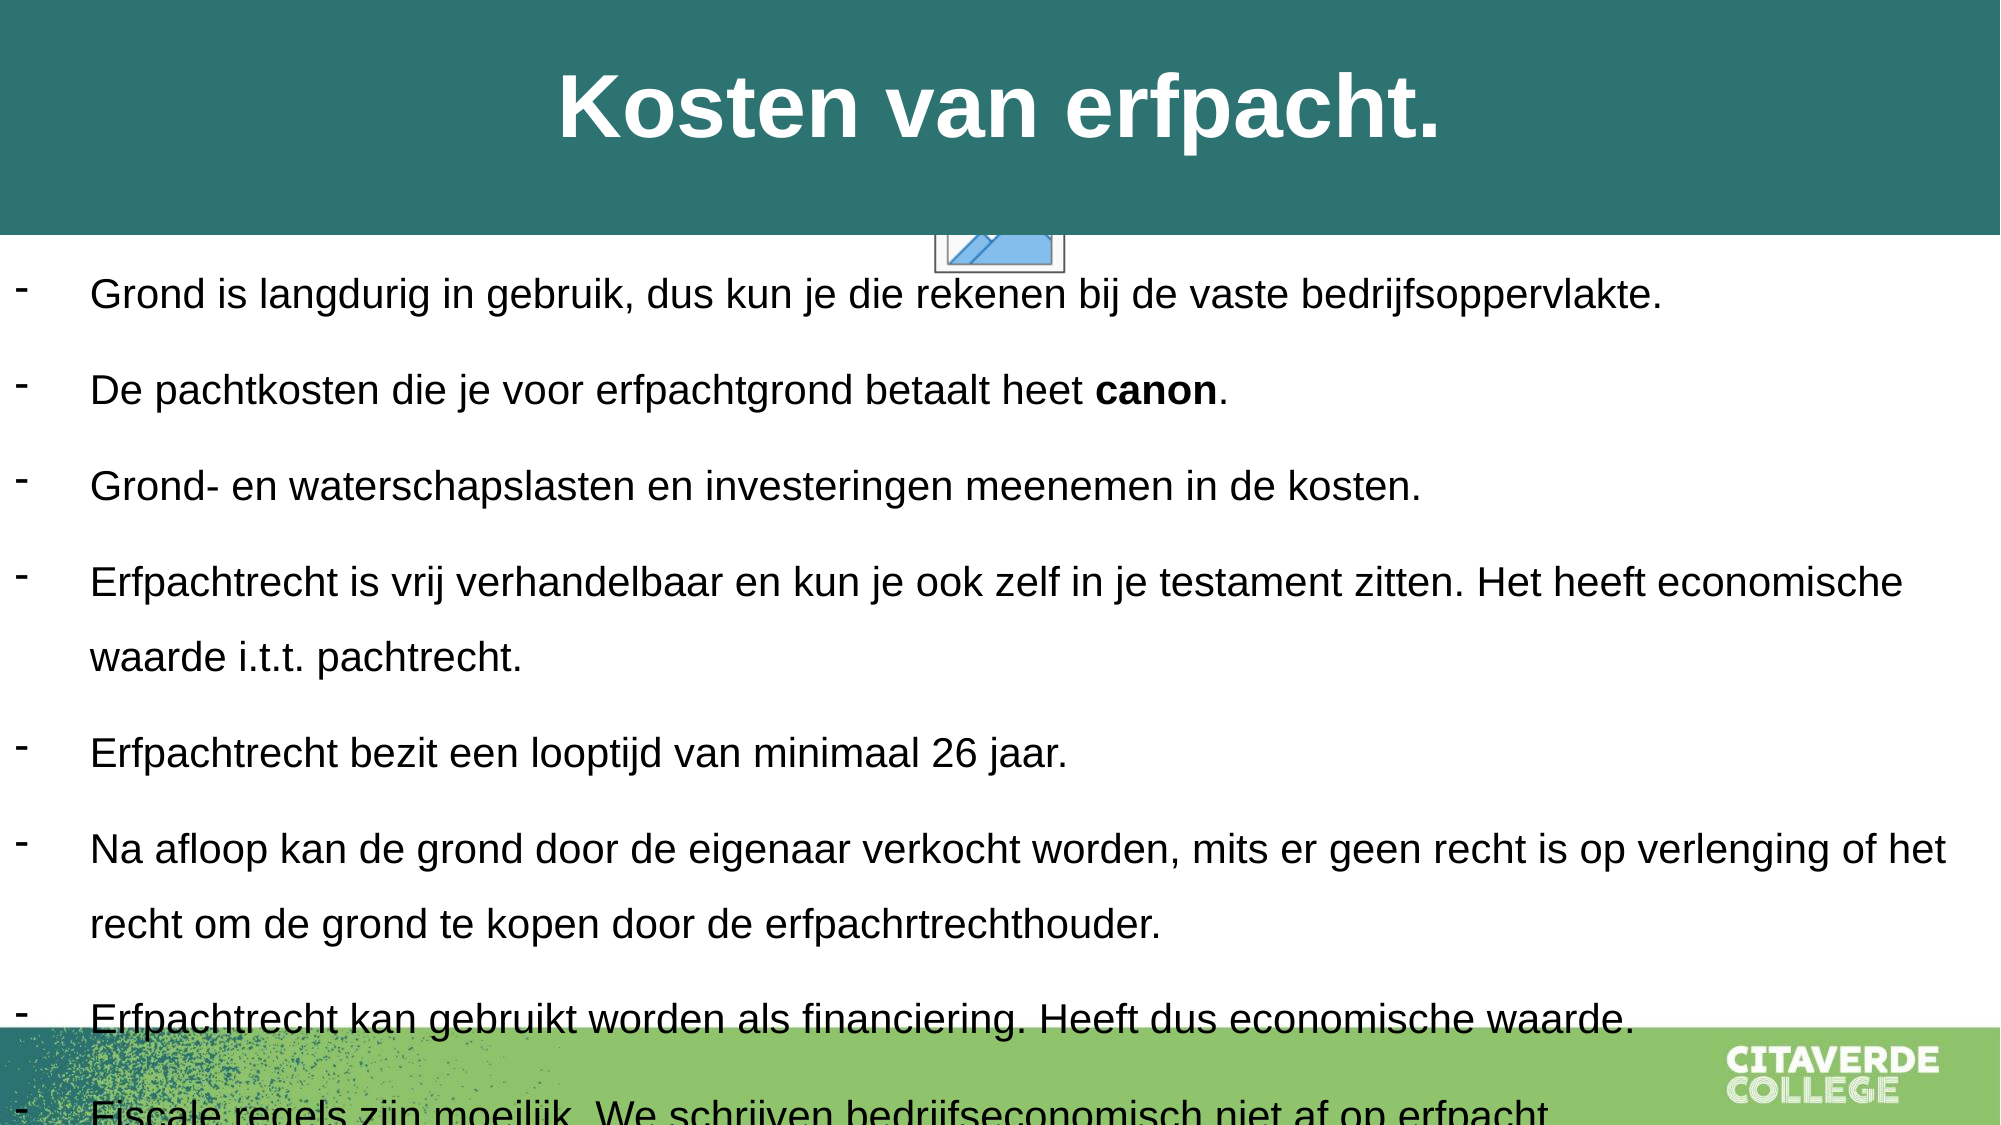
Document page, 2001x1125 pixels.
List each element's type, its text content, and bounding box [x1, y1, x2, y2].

list Grond is langdurig in gebruik, dus kun je die rekenen bij de vaste bedrijfsoppervlakte. De pachtkosten die je voor erfpachtgrond betaalt heet canon. Grond- en waterschapslasten en investeringen meenemen in de kosten. Erfpachtrecht is vrij verhandelbaar en kun je ook zelf in je testament zitten. Het heeft economische waarde i.t.t. pachtrecht. Erfpachtrecht bezit een looptijd van minimaal 26 jaar. Na afloop kan de grond door de eigenaar verkocht worden, mits er geen recht is op verlenging of het recht om de grond te kopen door de erfpachrtrechthouder. Erfpachtrecht kan gebruikt worden als financiering. Heeft dus economische waarde. Fiscale regels zijn moeilijk. We schrijven bedrijfseconomisch niet af op erfpacht. [0, 444, 2000, 1005]
picture [0, 0, 2001, 1125]
